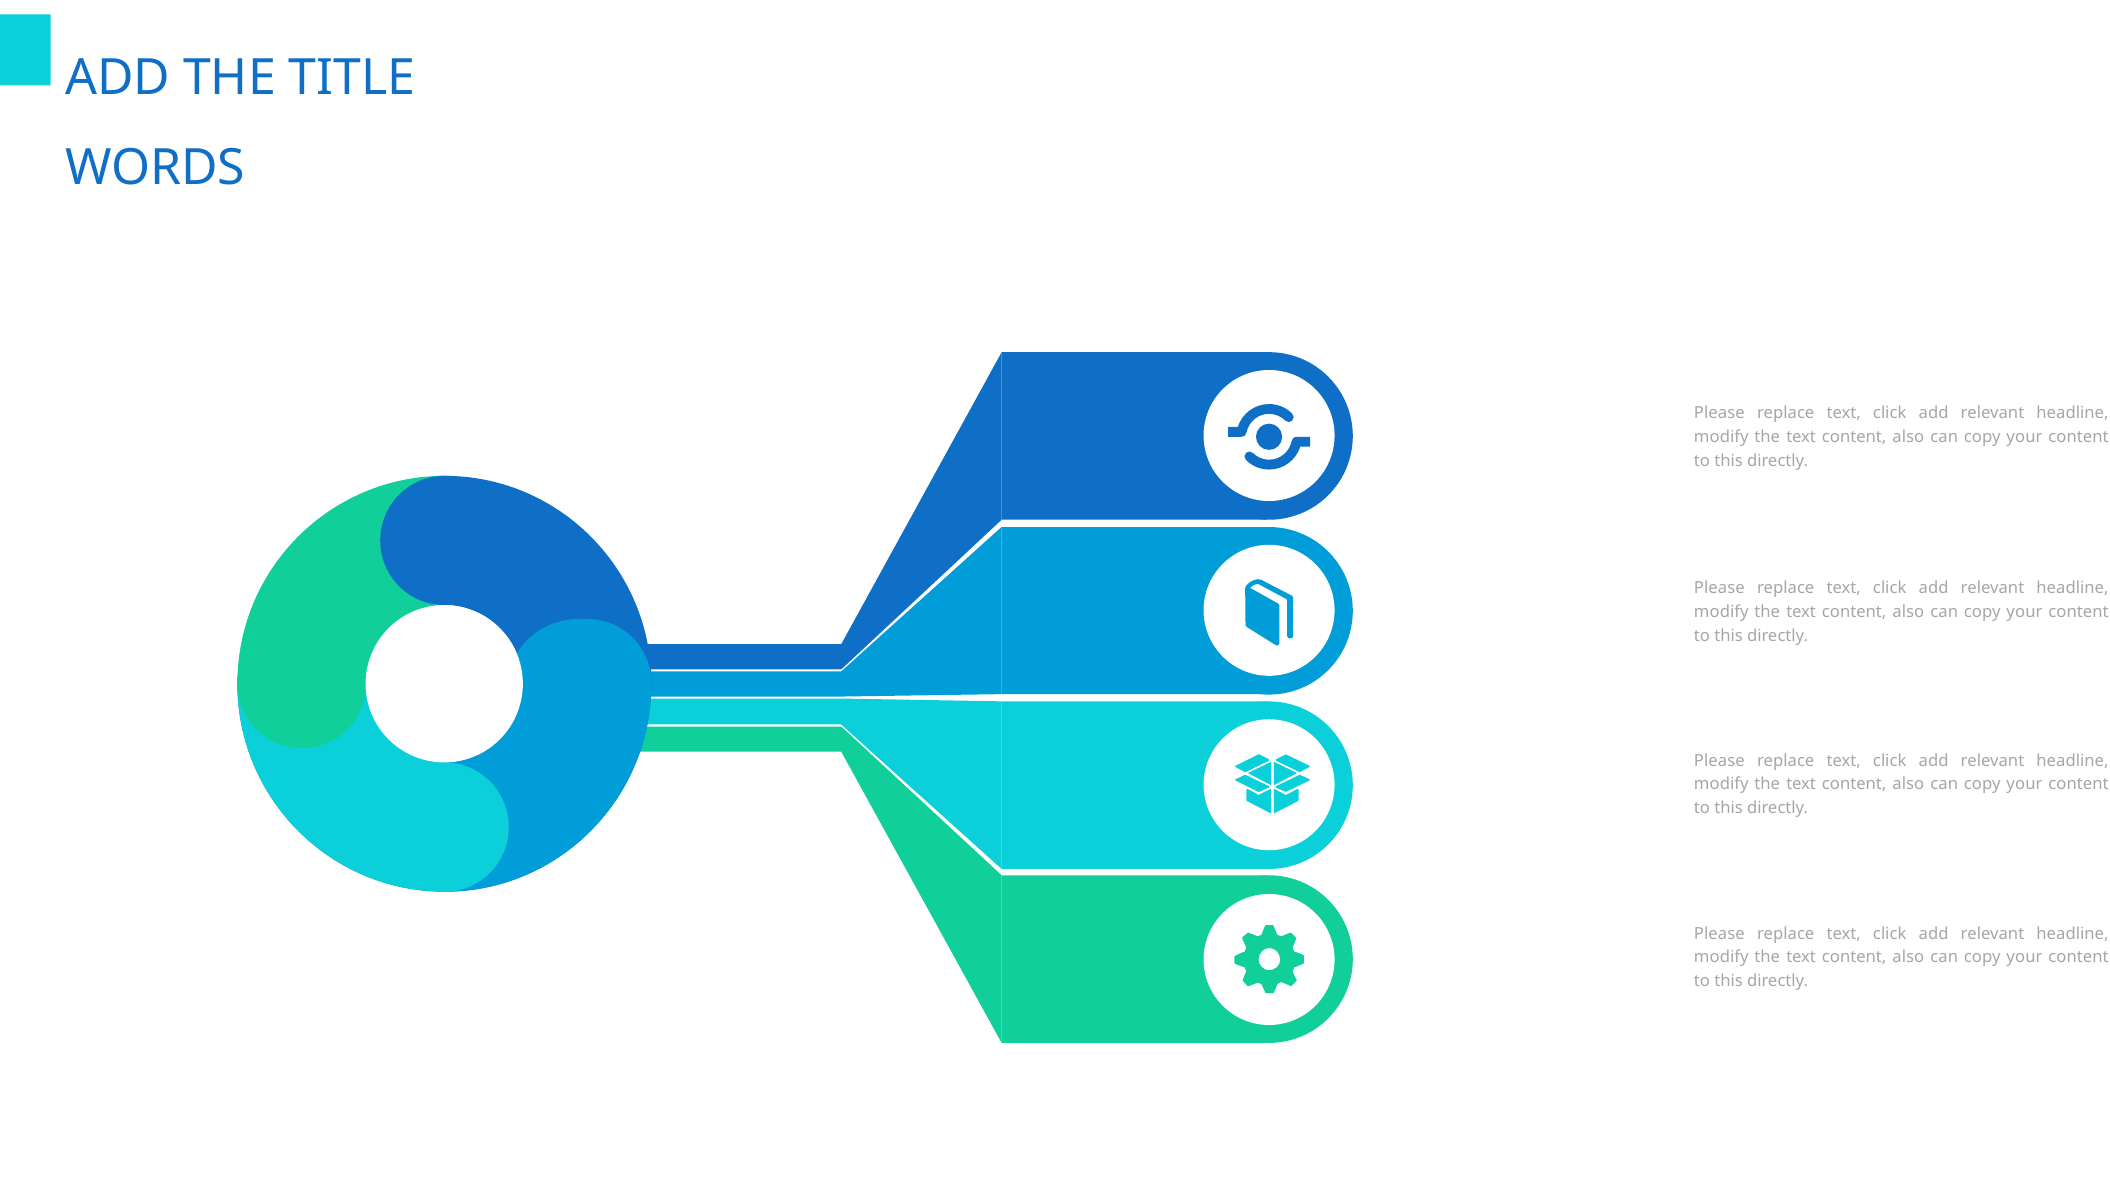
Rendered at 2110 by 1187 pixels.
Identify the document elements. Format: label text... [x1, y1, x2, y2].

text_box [652, 698, 1353, 726]
list Please replace text, click add relevant headline, modify the text content, also can copy your content to this directly. [1693, 572, 2110, 745]
list Please replace text, click add relevant headline, modify the text content, also can copy your content to this directly. [1693, 745, 2110, 918]
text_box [652, 526, 1353, 697]
text_box ADD THE TITLE WORDS [50, 7, 583, 202]
list Please replace text, click add relevant headline, modify the text content, also can copy your content to this directly. [1693, 918, 2110, 1187]
list Please replace text, click add relevant headline, modify the text content, also can copy your content to this directly. [1693, 397, 2110, 572]
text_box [639, 352, 1353, 526]
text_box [639, 726, 1353, 1043]
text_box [237, 475, 652, 892]
